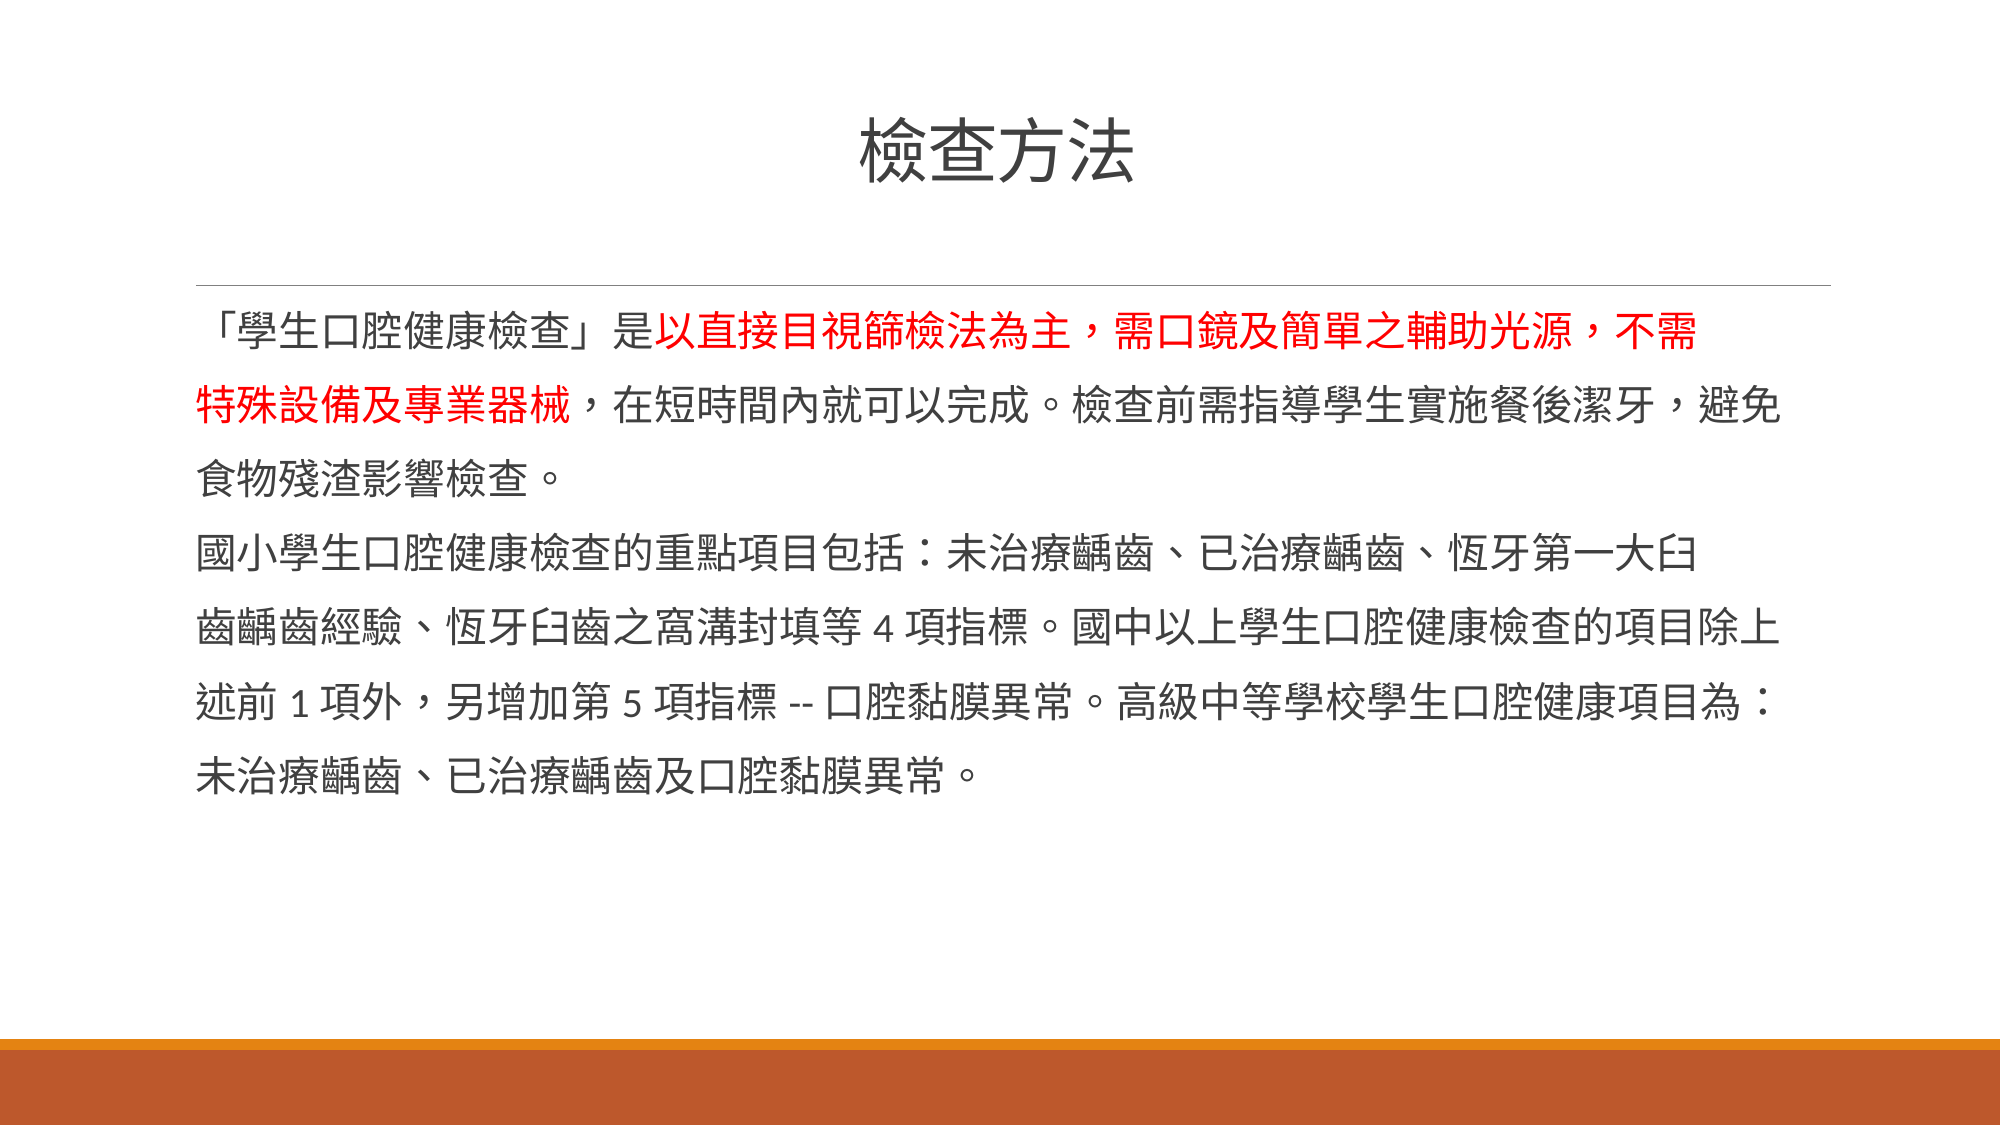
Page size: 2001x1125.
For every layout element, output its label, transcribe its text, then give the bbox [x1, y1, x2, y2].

list 「學生口腔健康檢查」是以直接目視篩檢法為主，需口鏡及簡單之輔助光源，不需 特殊設備及專業器械，在短時間內就可以完成。檢查前需指導學生實施餐後潔牙，避免 食物殘渣影響檢查。 國小學生口腔健康檢查的重點項目包括：未治療齲齒、已治療齲齒、恆牙第一大臼 齒齲齒經驗、恆牙臼齒之窩溝封填等4項指標。國中以上學生口腔健康檢查的項目除上 述前1項外，另增加第5項指標--口腔黏膜異常。高級中等學校學生口腔健康項目為： 未治療齲齒、已治療齲齒及口腔黏膜異常。 [180, 302, 1830, 963]
title 檢查方法 [180, 112, 1830, 285]
